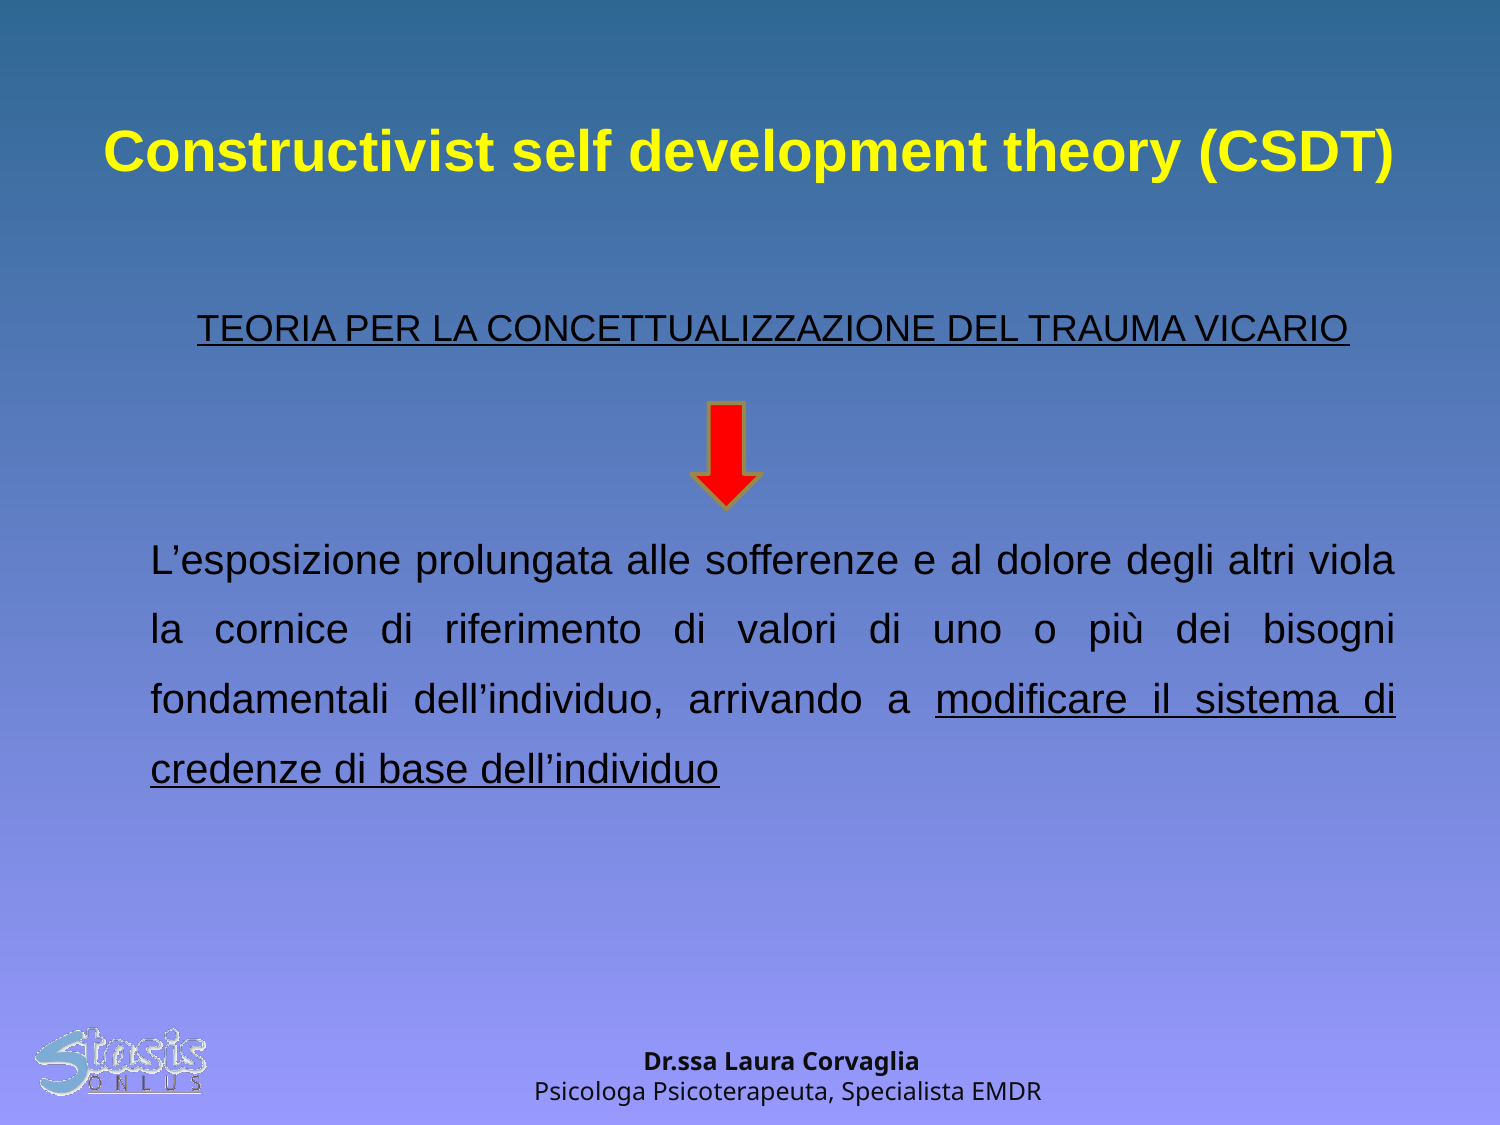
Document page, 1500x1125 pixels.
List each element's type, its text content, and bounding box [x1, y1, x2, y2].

title Constructivist self development theory (CSDT) [75, 0, 1425, 303]
text_box Dr.ssa Laura Corvaglia Psicologa Psicoterapeuta, Specialista EMDR [396, 1022, 1167, 1125]
text_box [688, 400, 764, 512]
text_box TEORIA PER LA CONCETTUALIZZAZIONE DEL TRAUMA VICARIO L’esposizione prolungata alle sofferenze e al dolore degli altri viola la cornice di riferimento di valori di uno o più dei bisogni fondamentali dell’individuo, arrivando a modificare il sistema di credenze di base dell’individuo [135, 196, 1411, 1083]
picture [24, 981, 227, 1125]
